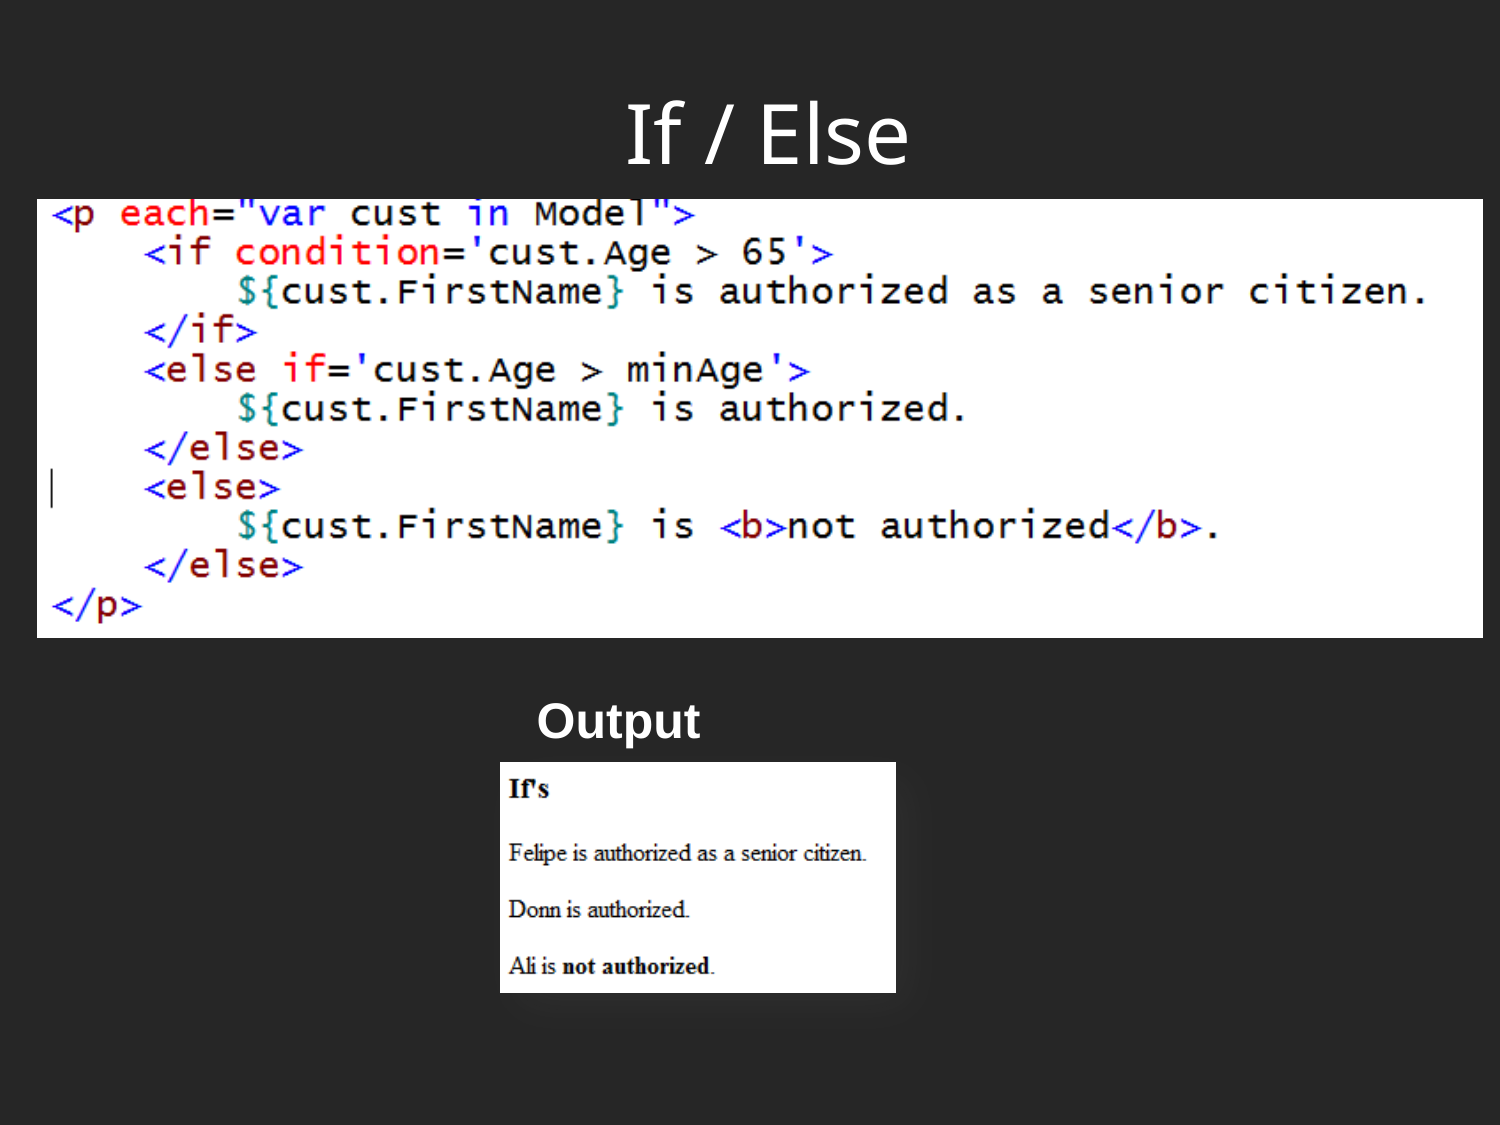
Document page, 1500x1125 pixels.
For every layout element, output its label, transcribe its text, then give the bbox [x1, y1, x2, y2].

title If / Else [62, 62, 1476, 198]
picture [499, 762, 896, 993]
text_box Output [362, 649, 875, 788]
picture [37, 199, 1483, 638]
